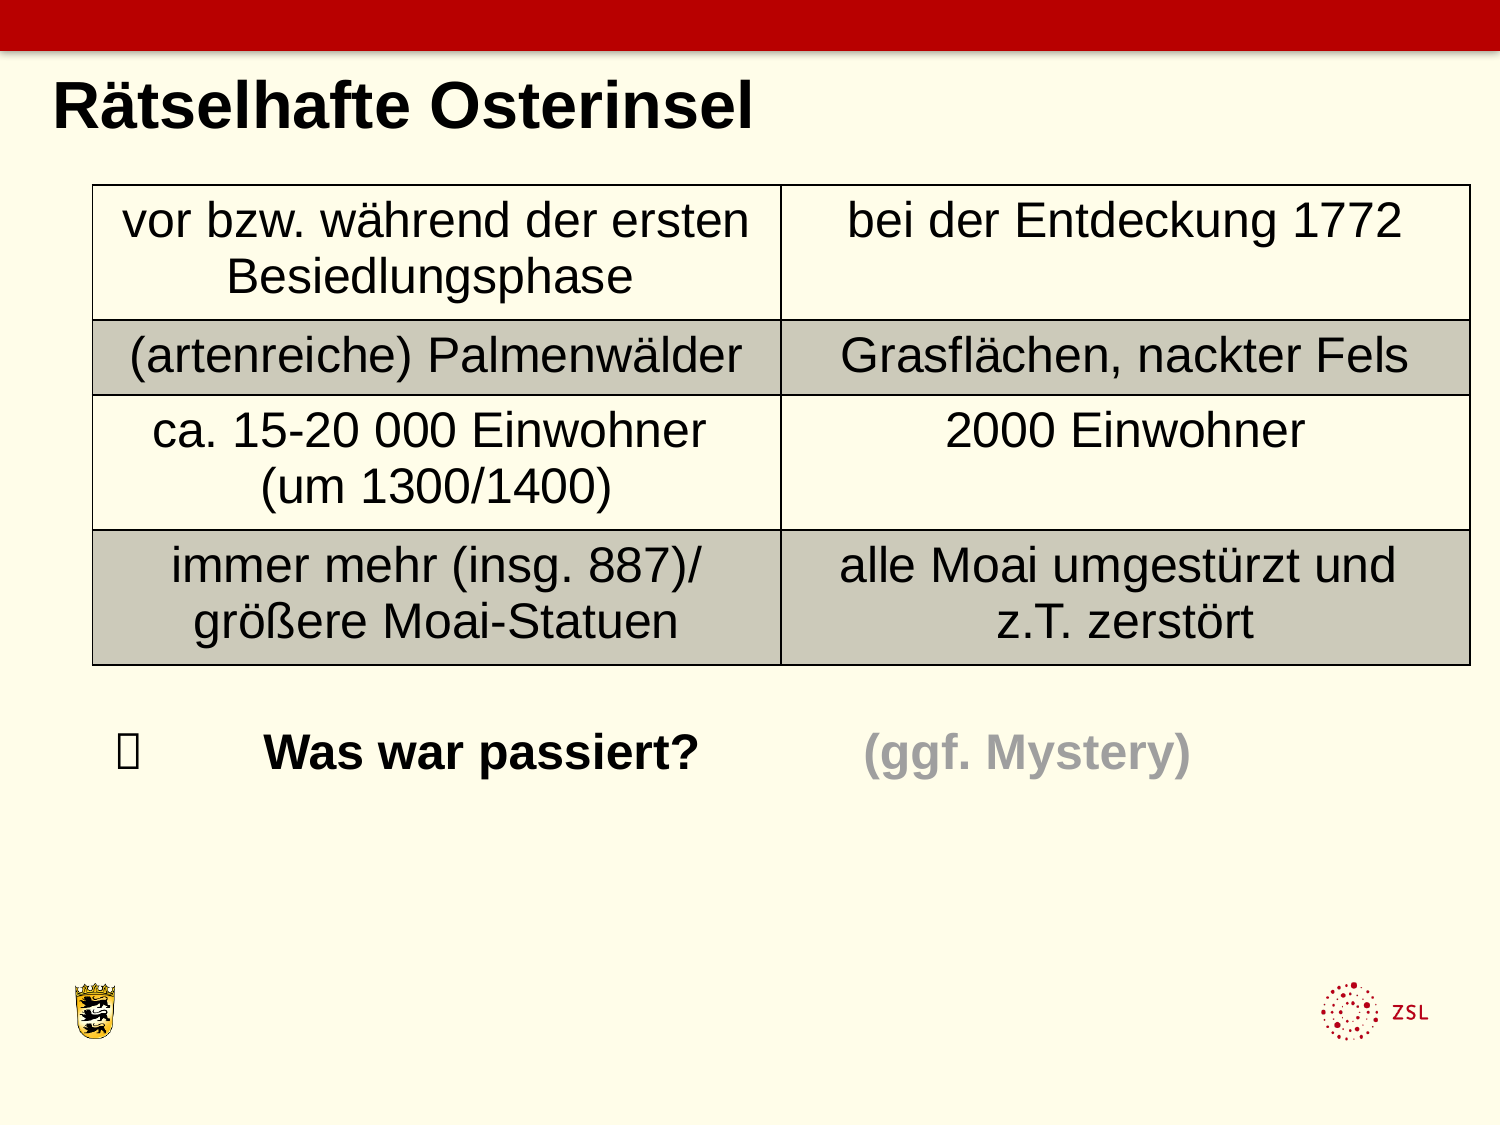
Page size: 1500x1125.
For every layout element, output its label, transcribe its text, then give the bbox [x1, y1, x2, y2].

text_box  Was war passiert? (ggf. Mystery) [98, 711, 1329, 787]
table_cell (artenreiche) Palmenwälder [93, 321, 780, 394]
text_box Rätselhafte Osterinsel [37, 54, 771, 230]
table_header bei der Entdeckung 1772 [782, 186, 1469, 319]
table_cell Grasflächen, nackter Fels [782, 321, 1469, 394]
table_cell 2000 Einwohner [782, 396, 1469, 529]
table_cell immer mehr (insg. 887)/ größere Moai-Statuen [93, 531, 780, 664]
table_cell alle Moai umgestürzt und z.T. zerstört [782, 531, 1469, 664]
picture [73, 981, 117, 1041]
table_cell ca. 15-20 000 Einwohner (um 1300/1400) [93, 396, 780, 529]
table_header vor bzw. während der ersten Besiedlungsphase [93, 186, 780, 319]
picture [1320, 981, 1429, 1041]
